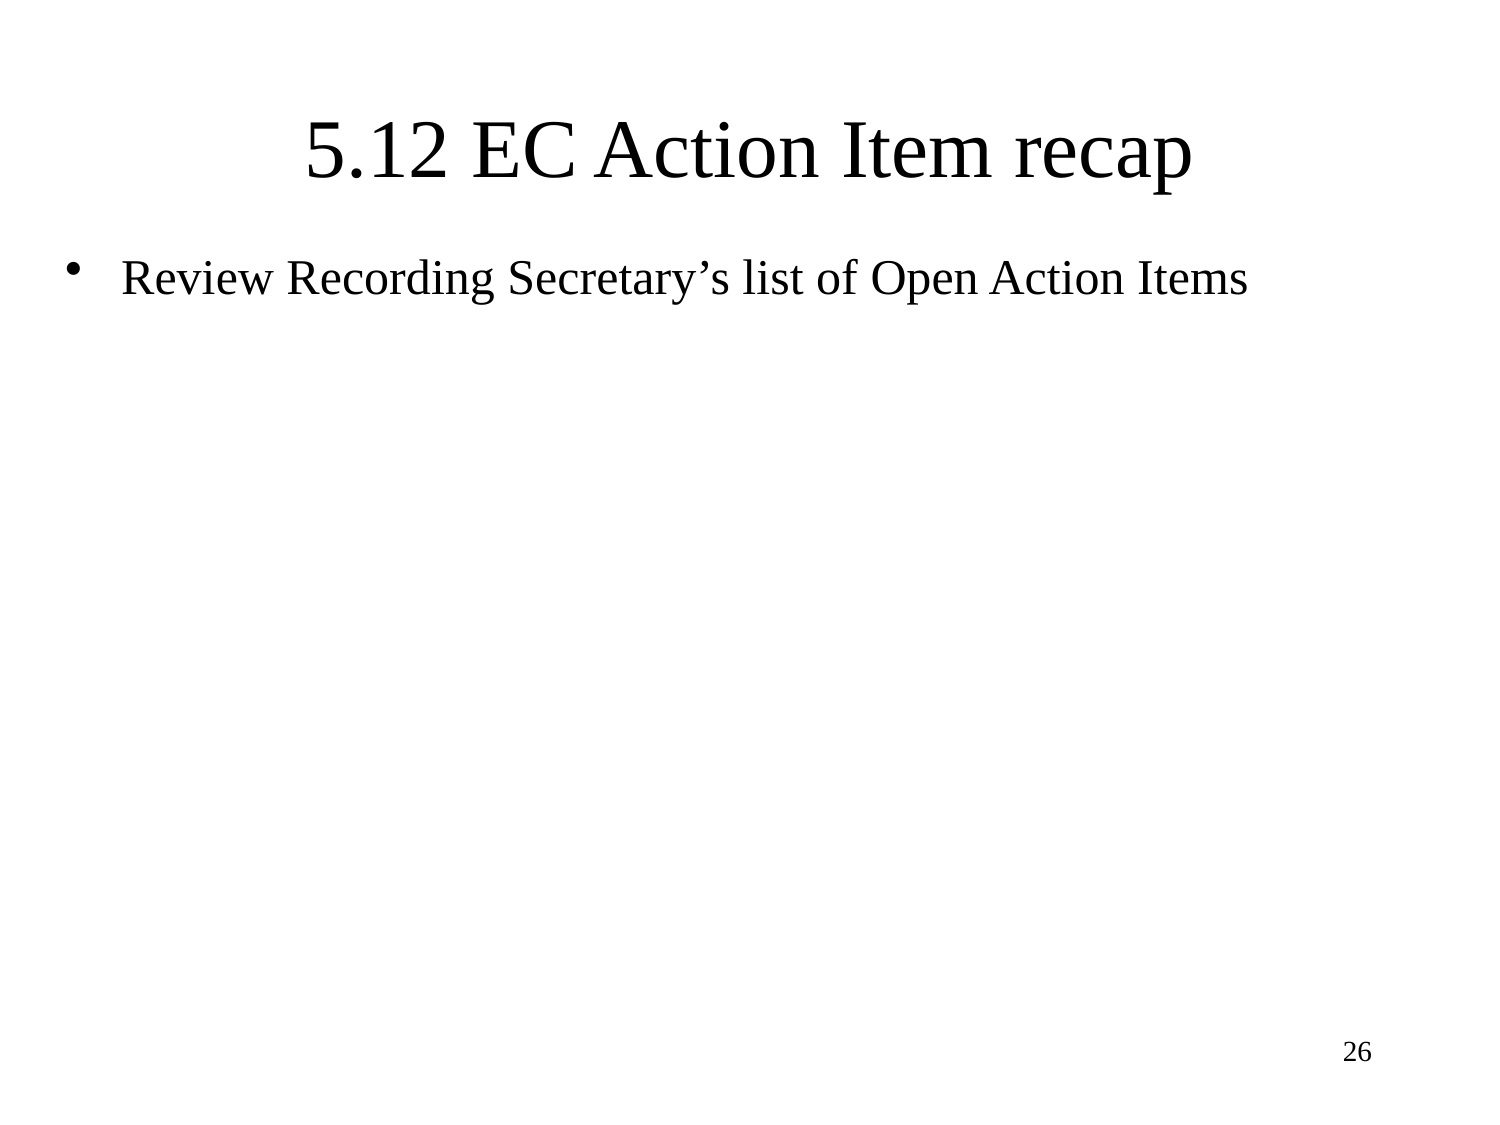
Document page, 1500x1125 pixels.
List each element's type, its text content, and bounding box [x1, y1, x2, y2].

list Review Recording Secretary’s list of Open Action Items [49, 237, 1463, 1088]
title 5.12 EC Action Item recap [112, 49, 1388, 238]
slide_number 26 [1074, 1024, 1388, 1101]
